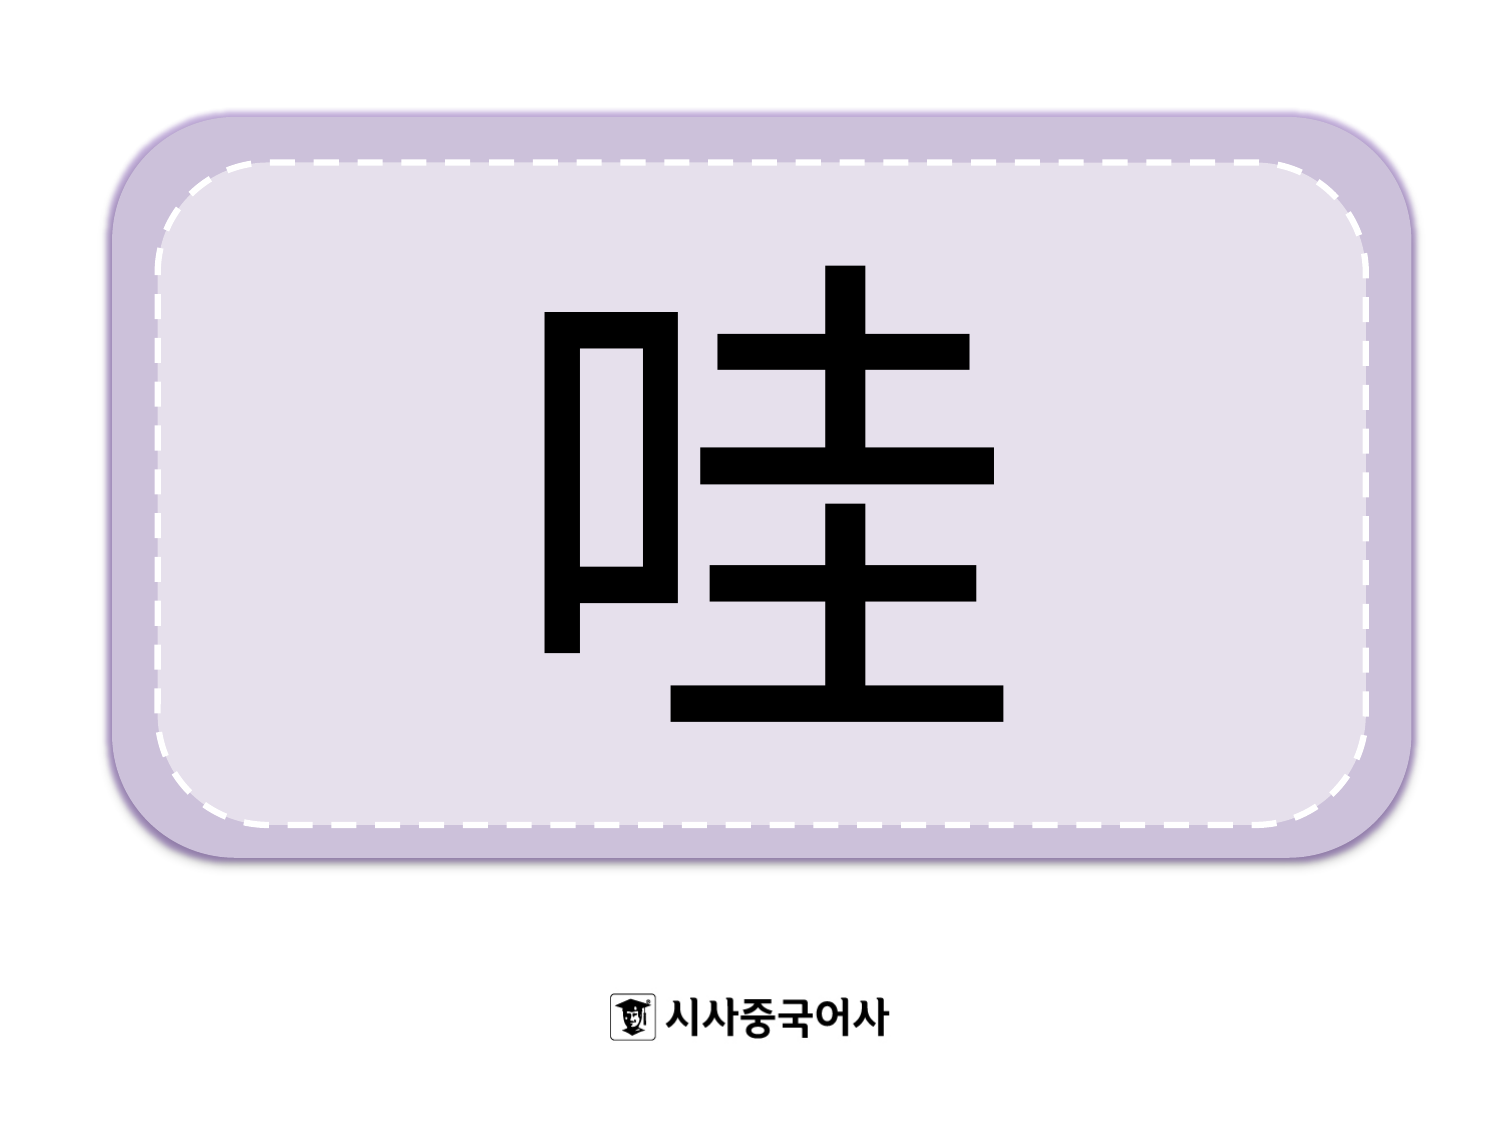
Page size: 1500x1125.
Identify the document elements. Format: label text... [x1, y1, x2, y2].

text_box 哇 [162, 160, 1371, 824]
picture [602, 987, 898, 1047]
